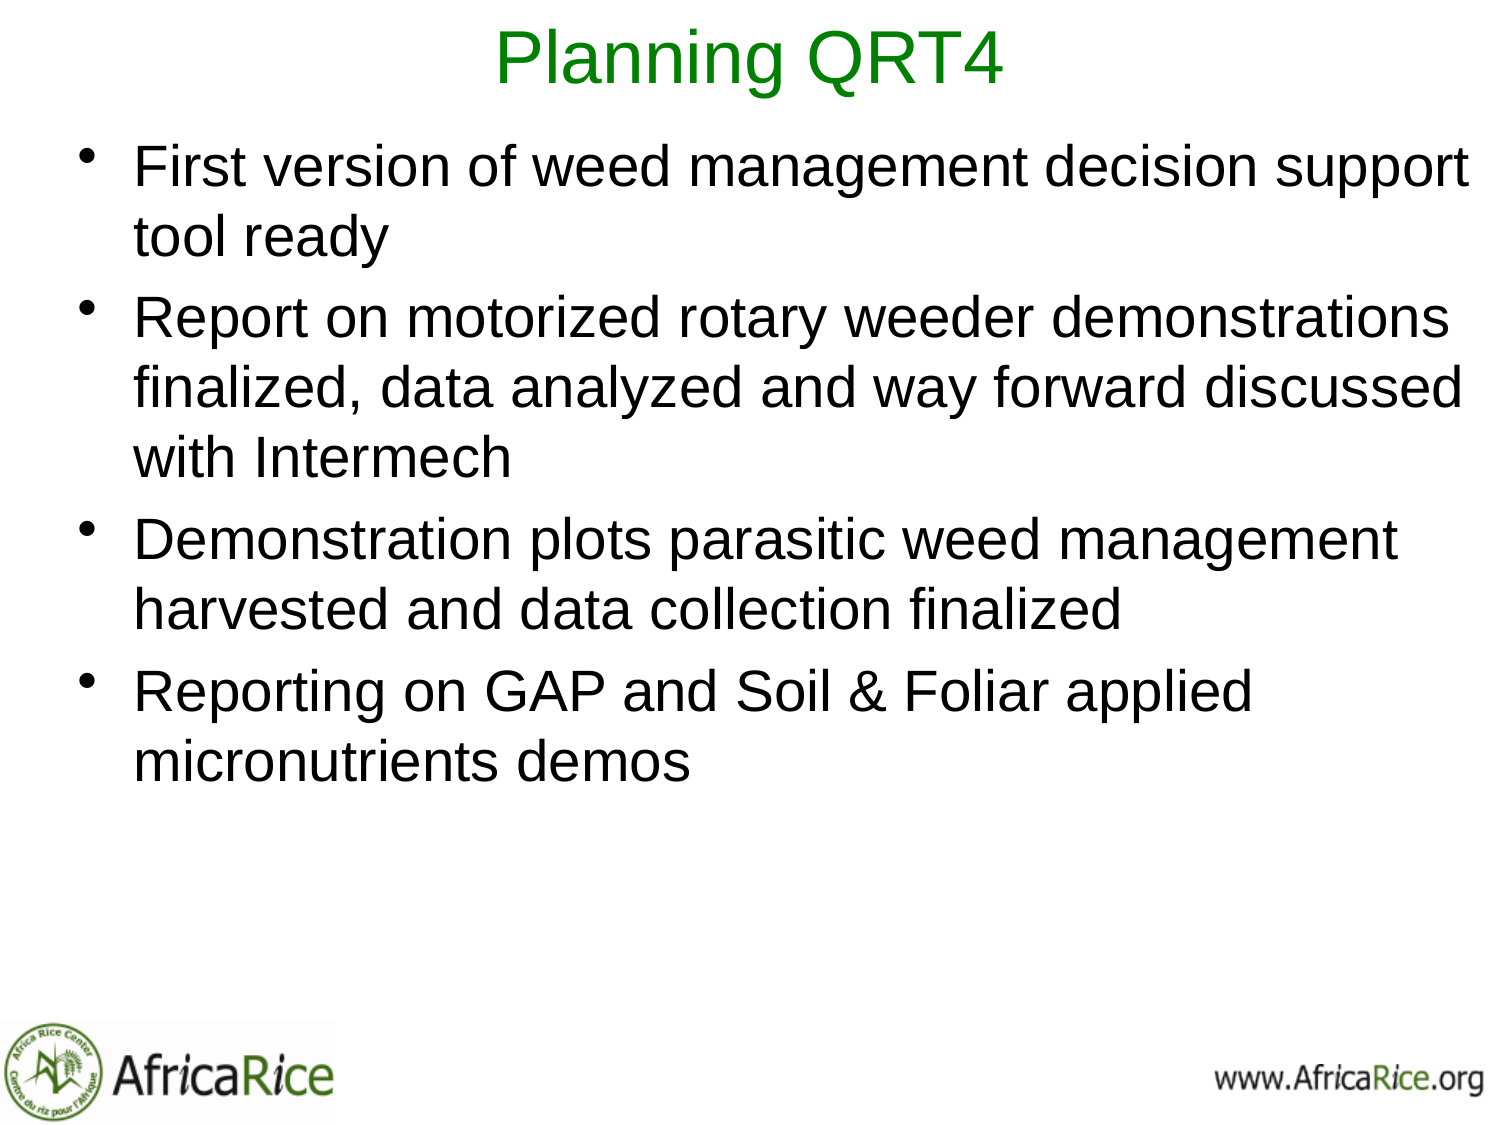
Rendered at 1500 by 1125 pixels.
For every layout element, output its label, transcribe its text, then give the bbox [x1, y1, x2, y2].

picture [1212, 1064, 1488, 1100]
list First version of weed management decision support tool ready Report on motorized rotary weeder demonstrations finalized, data analyzed and way forward discussed with Intermech Demonstration plots parasitic weed management harvested and data collection finalized Reporting on GAP and Soil & Foliar applied micronutrients demos [62, 120, 1500, 1048]
picture [0, 1020, 336, 1125]
title Planning QRT4 [0, 7, 1500, 101]
